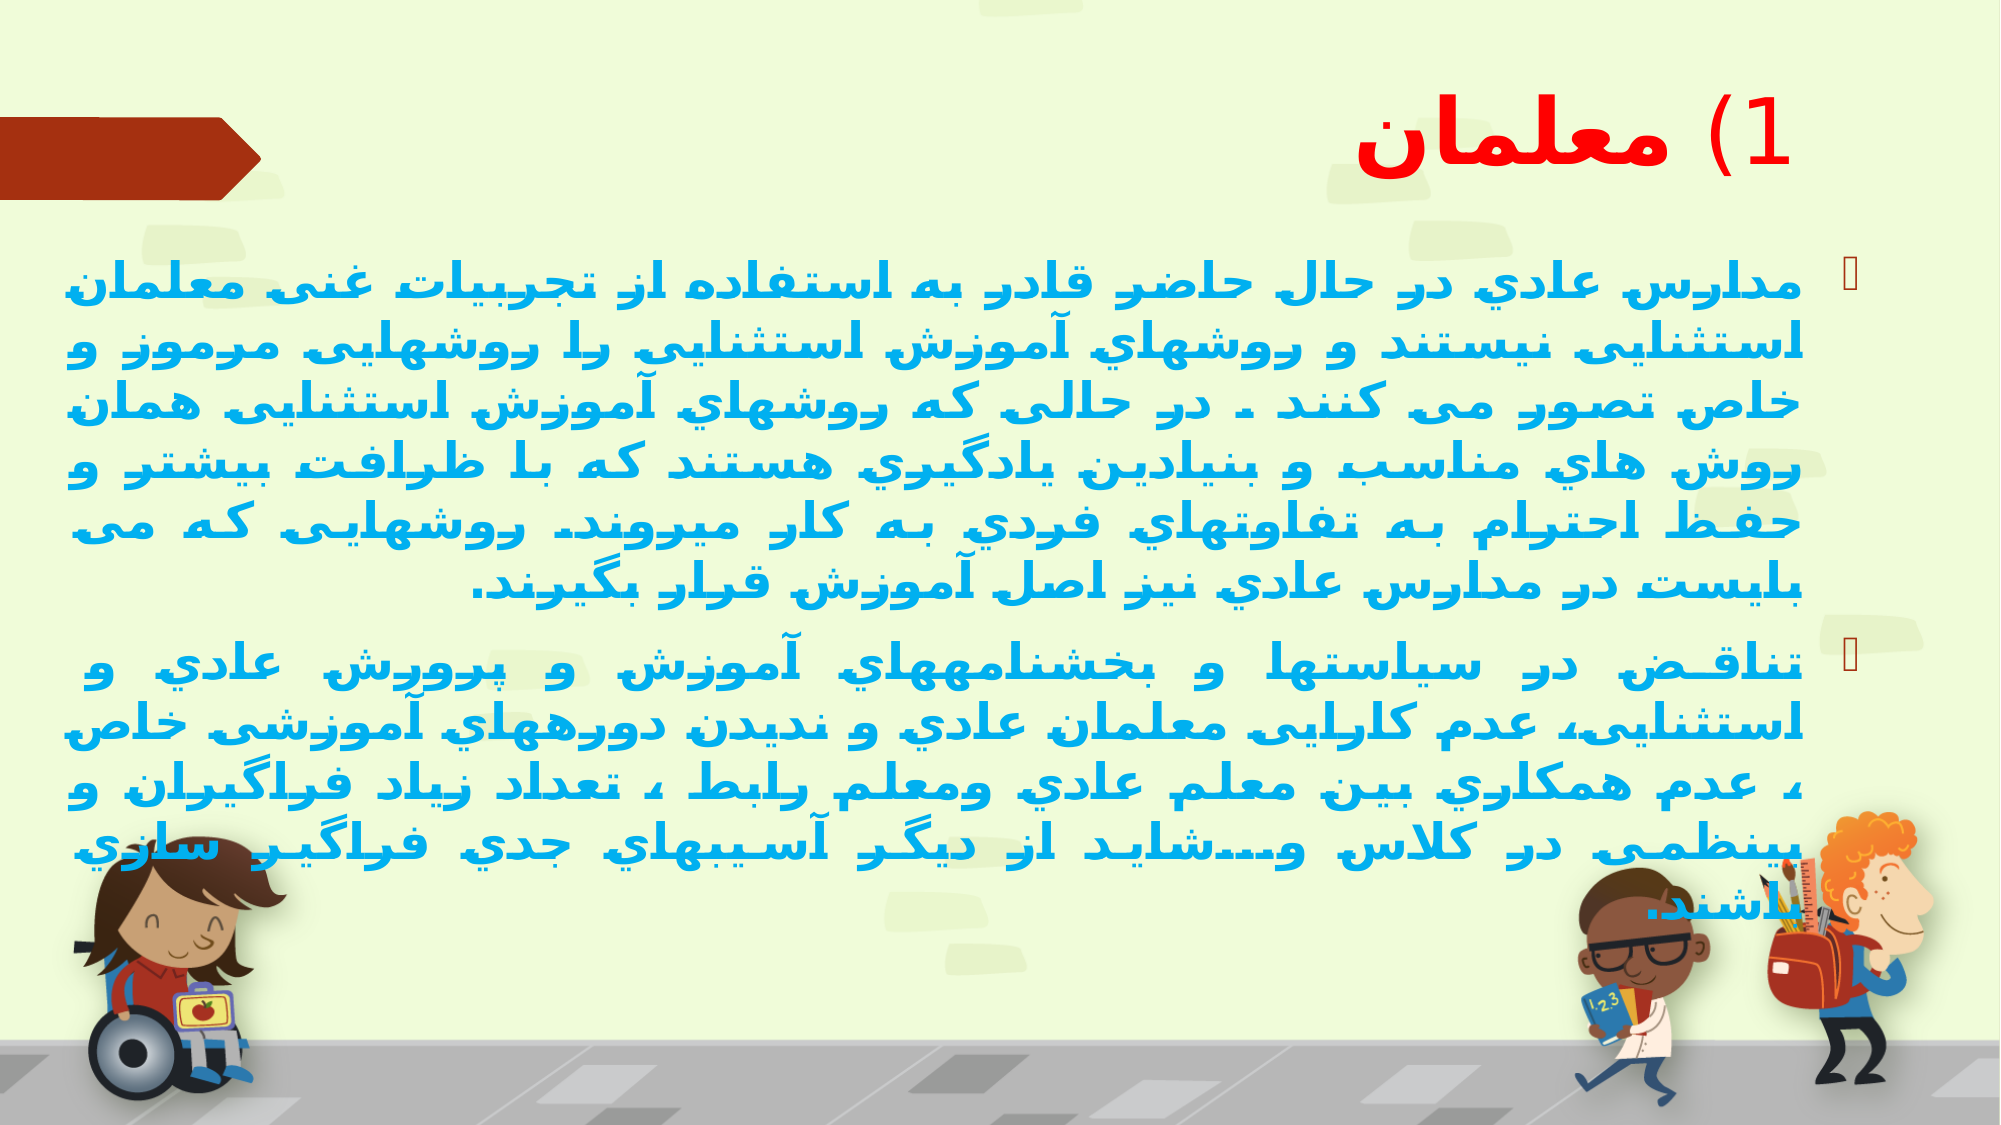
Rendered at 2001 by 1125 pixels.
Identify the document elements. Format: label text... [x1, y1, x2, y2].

picture [0, 0, 2000, 1125]
title 1) معلمان [424, 12, 1813, 191]
text_box مدارس عادي در حال حاضر قادر به استفاده از تجربیات غنی معلمان استثنایی نیستند و روشهاي آموزش استثنایی را روشهایی مرموز و خاص تصور می کنند . در حالی که روشهاي آموزش استثنایی همان روش هاي مناسب و بنیادین یادگیري هستند که با ظرافت بیشتر و حفظ احترام به تفاوتهاي فردي به کار میروند. روشهایی که می بایست در مدارس عادي نیز اصل آموزش قرار بگیرند. تناقض در سیاستها و بخشنامههاي آموزش و پرورش عادي و استثنایی، عدم کارایی معلمان عادي و ندیدن دورههاي آموزشی خاص ، عدم همکاري بین معلم عادي ومعلم رابط ، تعداد زیاد فراگیران و بینظمی در کلاس و...شاید از دیگر آسیبهاي جدي فراگیر سازي باشند. [50, 241, 1875, 938]
